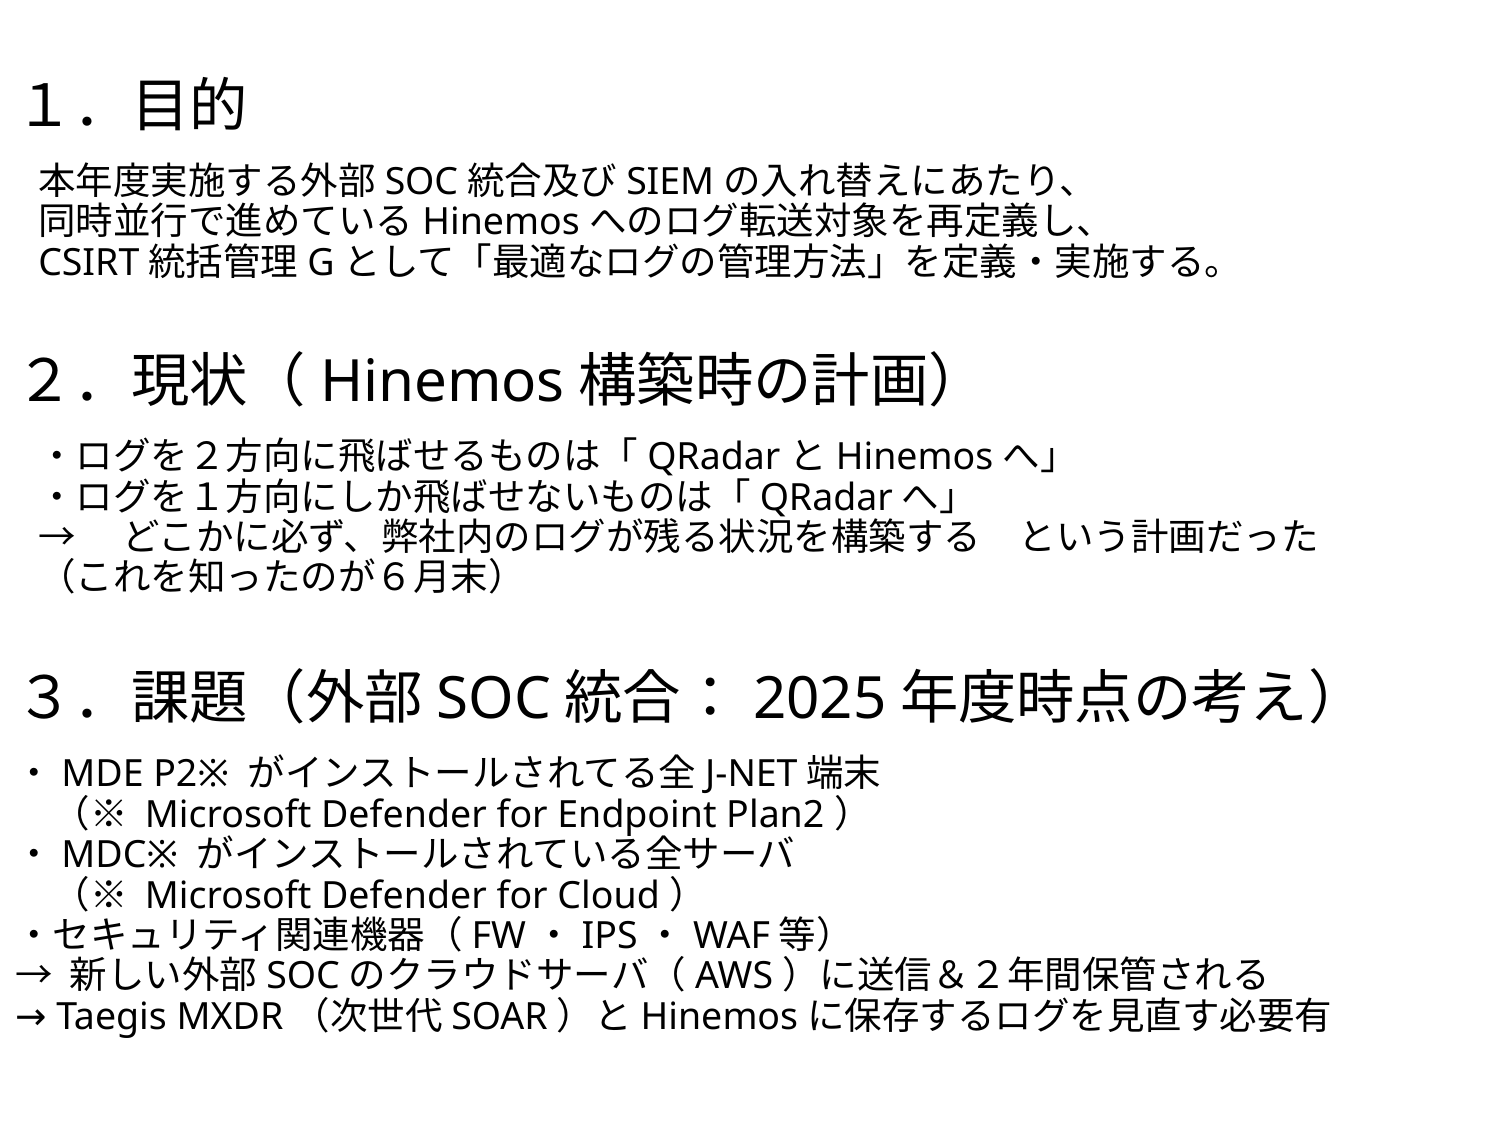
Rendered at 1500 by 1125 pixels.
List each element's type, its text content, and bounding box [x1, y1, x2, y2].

text_box ３．課題（外部SOC統合：2025年度時点の考え） [0, 652, 1500, 746]
text_box ・ログを２方向に飛ばせるものは「QRadarとHinemosへ」 ・ログを１方向にしか飛ばせないものは「QRadarへ」 → どこかに必ず、弊社内のログが残る状況を構築する という計画だった （これを知ったのが６月末） [23, 429, 1475, 636]
text_box ・MDE P2※ がインストールされてる全J-NET端末 （※ Microsoft Defender for Endpoint Plan2） ・MDC※ がインストールされている全サーバ （※ Microsoft Defender for Cloud） ・セキュリティ関連機器（FW・IPS・WAF等） → 新しい外部SOCのクラウドサーバ（AWS）に送信＆２年間保管される → Taegis MXDR（次世代SOAR）とHinemosに保存するログを見直す必要有 [0, 746, 1500, 1108]
title １．目的 [0, 59, 1500, 155]
text_box ２．現状（Hinemos構築時の計画） [0, 334, 1500, 430]
text_box 本年度実施する外部SOC統合及びSIEMの入れ替えにあたり、 同時並行で進めているHinemosへのログ転送対象を再定義し、 CSIRT統括管理Gとして「最適なログの管理方法」を定義・実施する。 [23, 154, 1475, 319]
